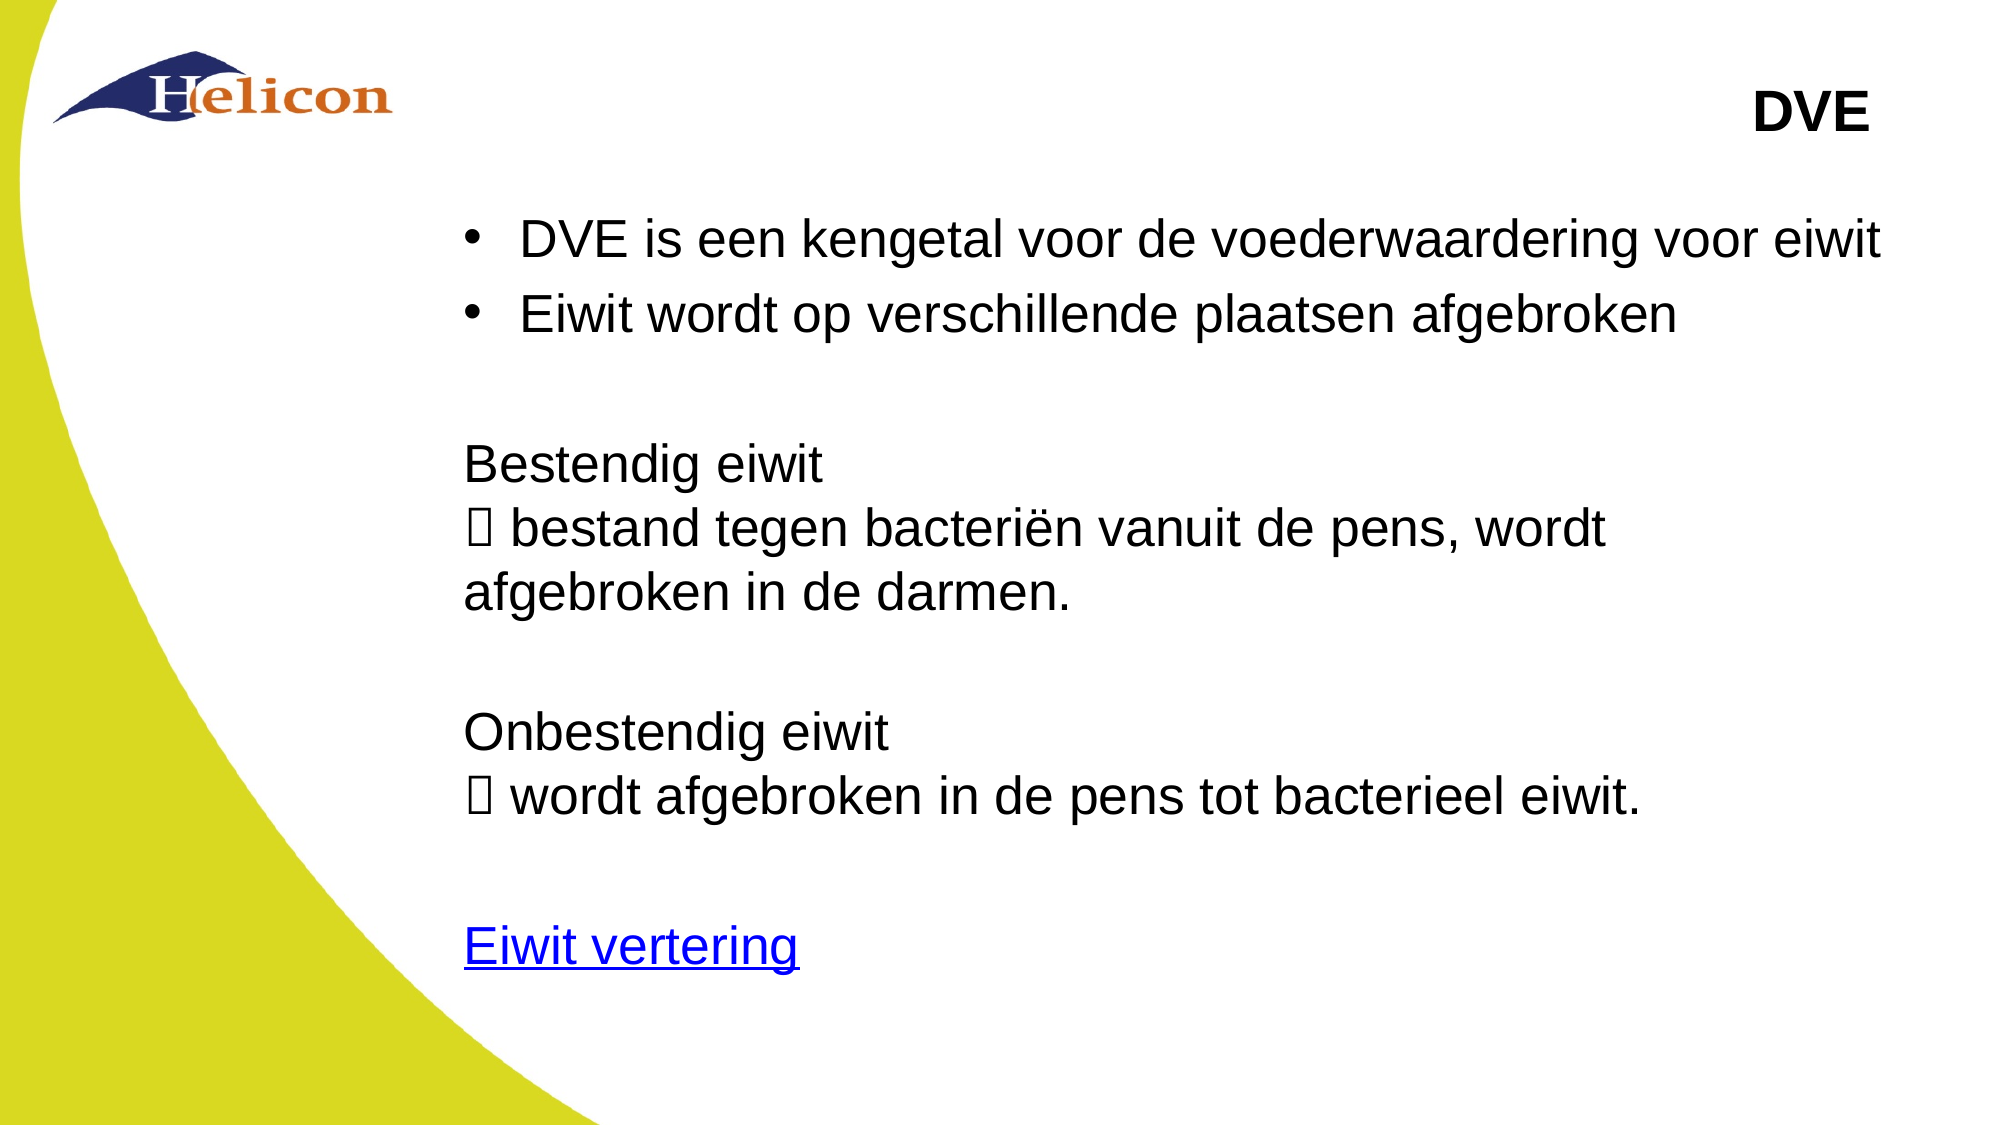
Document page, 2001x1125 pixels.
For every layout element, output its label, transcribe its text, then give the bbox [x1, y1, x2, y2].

list DVE is een kengetal voor de voederwaardering voor eiwit Eiwit wordt op verschillende plaatsen afgebroken Bestendig eiwit  bestand tegen bacteriën vanuit de pens, wordt afgebroken in de darmen. Onbestendig eiwit  wordt afgebroken in de pens tot bacterieel eiwit. Eiwit vertering [448, 196, 1900, 1005]
picture [0, 0, 2000, 1125]
title DVE [432, 54, 1887, 161]
